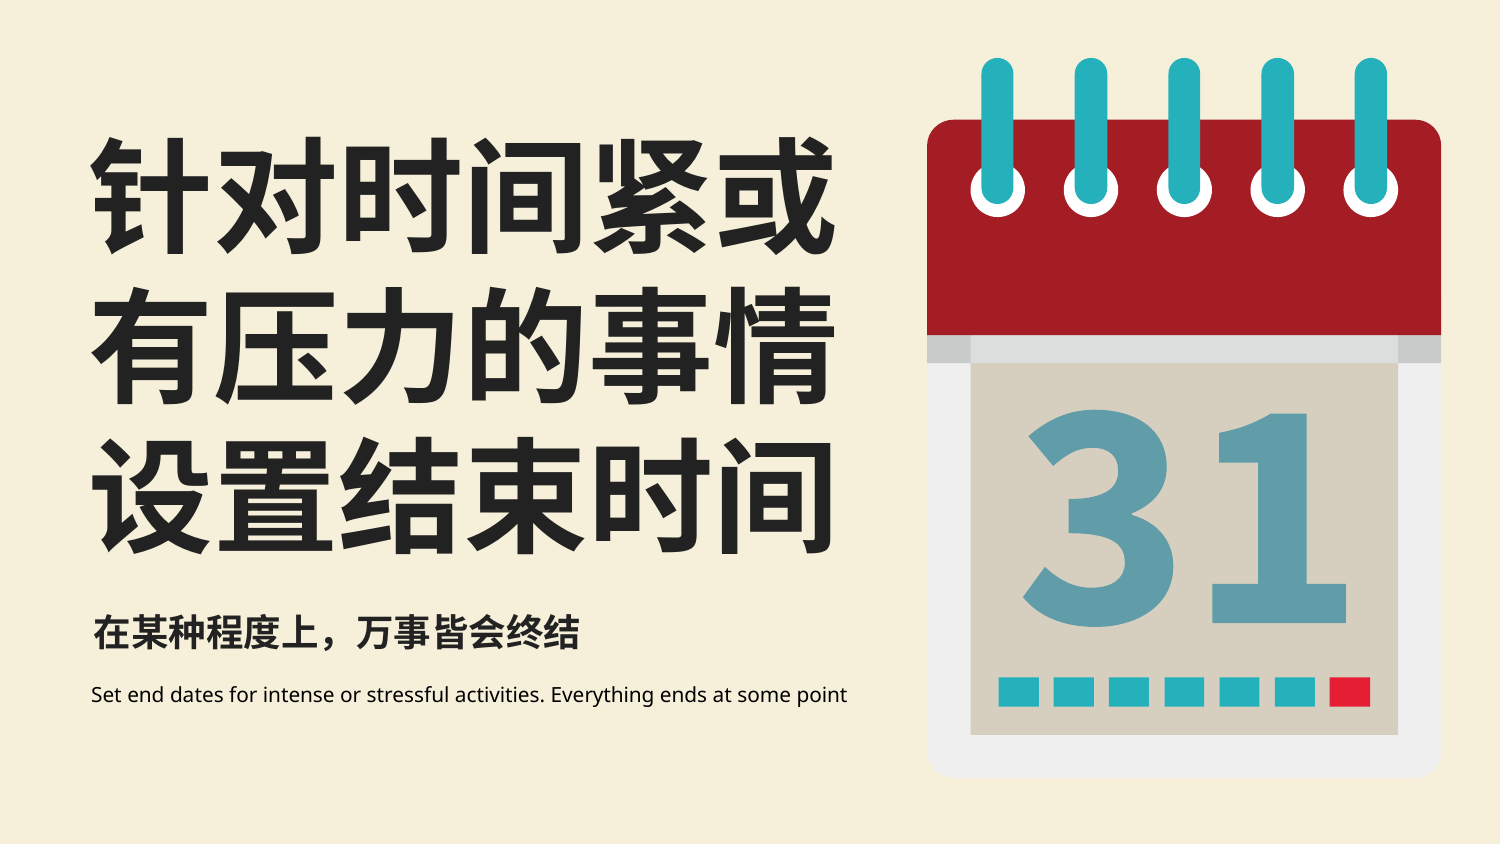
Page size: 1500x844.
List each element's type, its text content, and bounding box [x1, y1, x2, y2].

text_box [926, 57, 1442, 779]
text_box Set end dates for intense or stressful activities. Everything ends at some point [76, 674, 922, 715]
text_box 在某种程度上，万事皆会终结 [79, 601, 597, 662]
text_box 针对时间紧或有压力的事情 设置结束时间 [73, 111, 883, 576]
